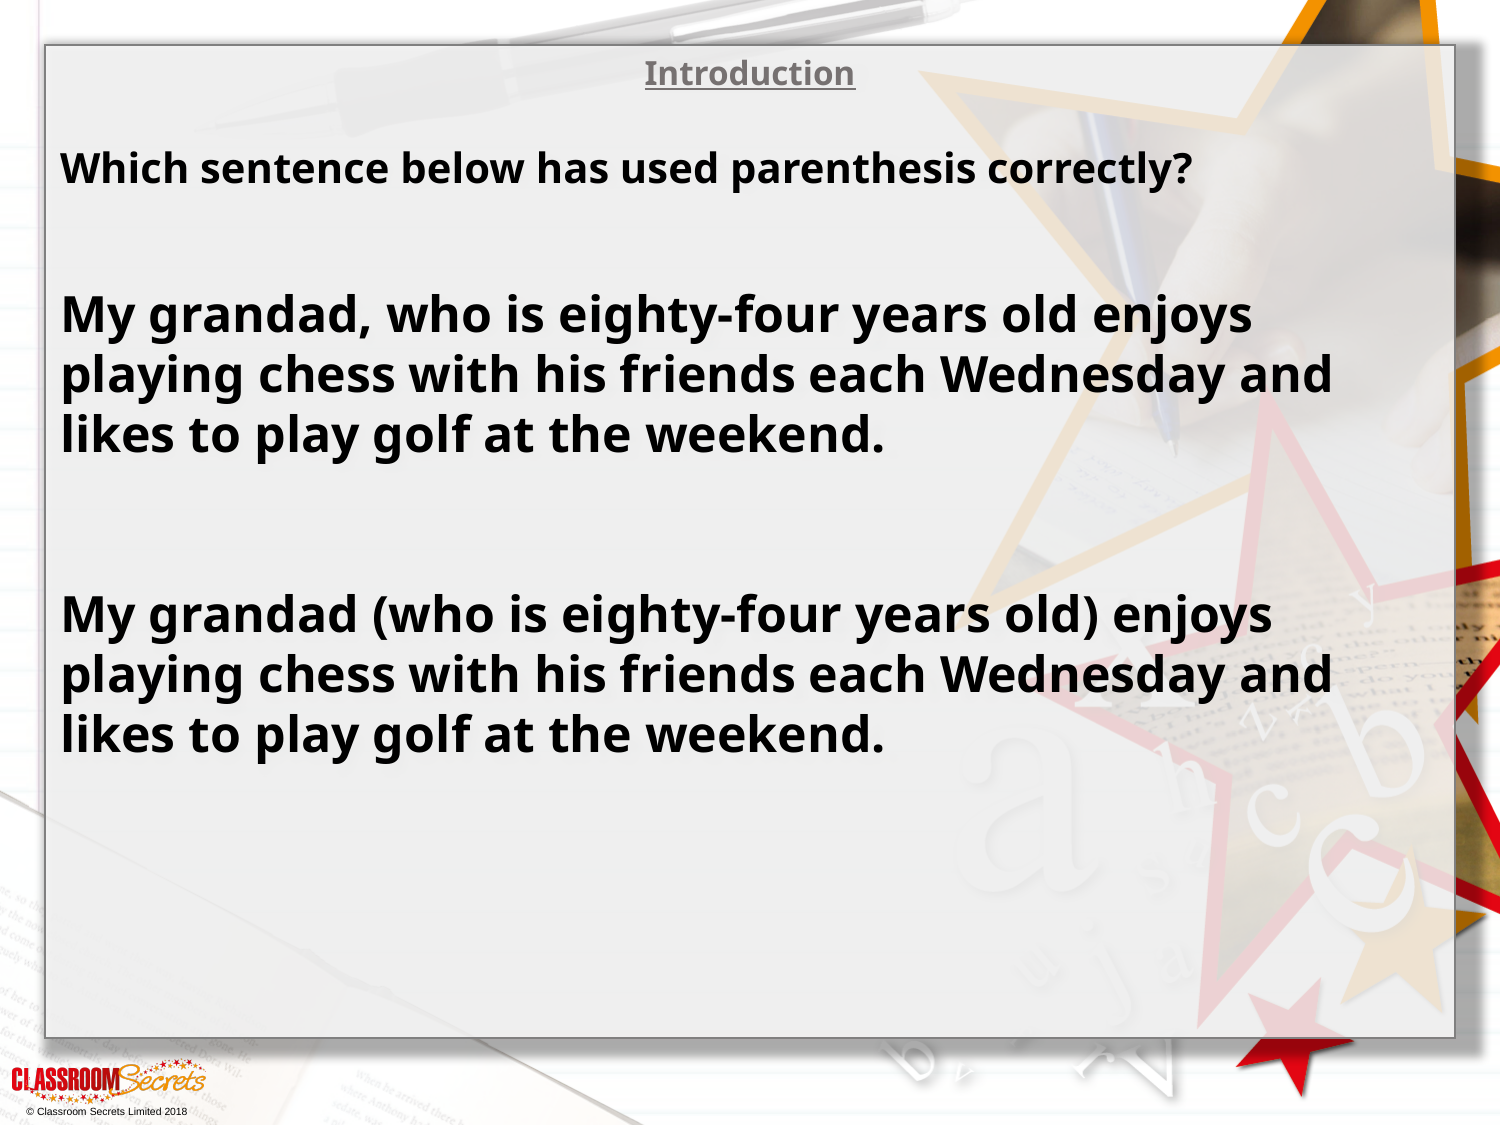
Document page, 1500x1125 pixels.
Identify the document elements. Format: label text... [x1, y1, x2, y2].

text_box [11, 1058, 207, 1125]
text_box Introduction Which sentence below has used parenthesis correctly? My grandad, who is eighty-four years old enjoys playing chess with his friends each Wednesday and likes to play golf at the weekend. My grandad (who is eighty-four years old) enjoys playing chess with his friends each Wednesday and likes to play golf at the weekend. [44, 44, 1456, 1039]
picture [0, 0, 1500, 1125]
